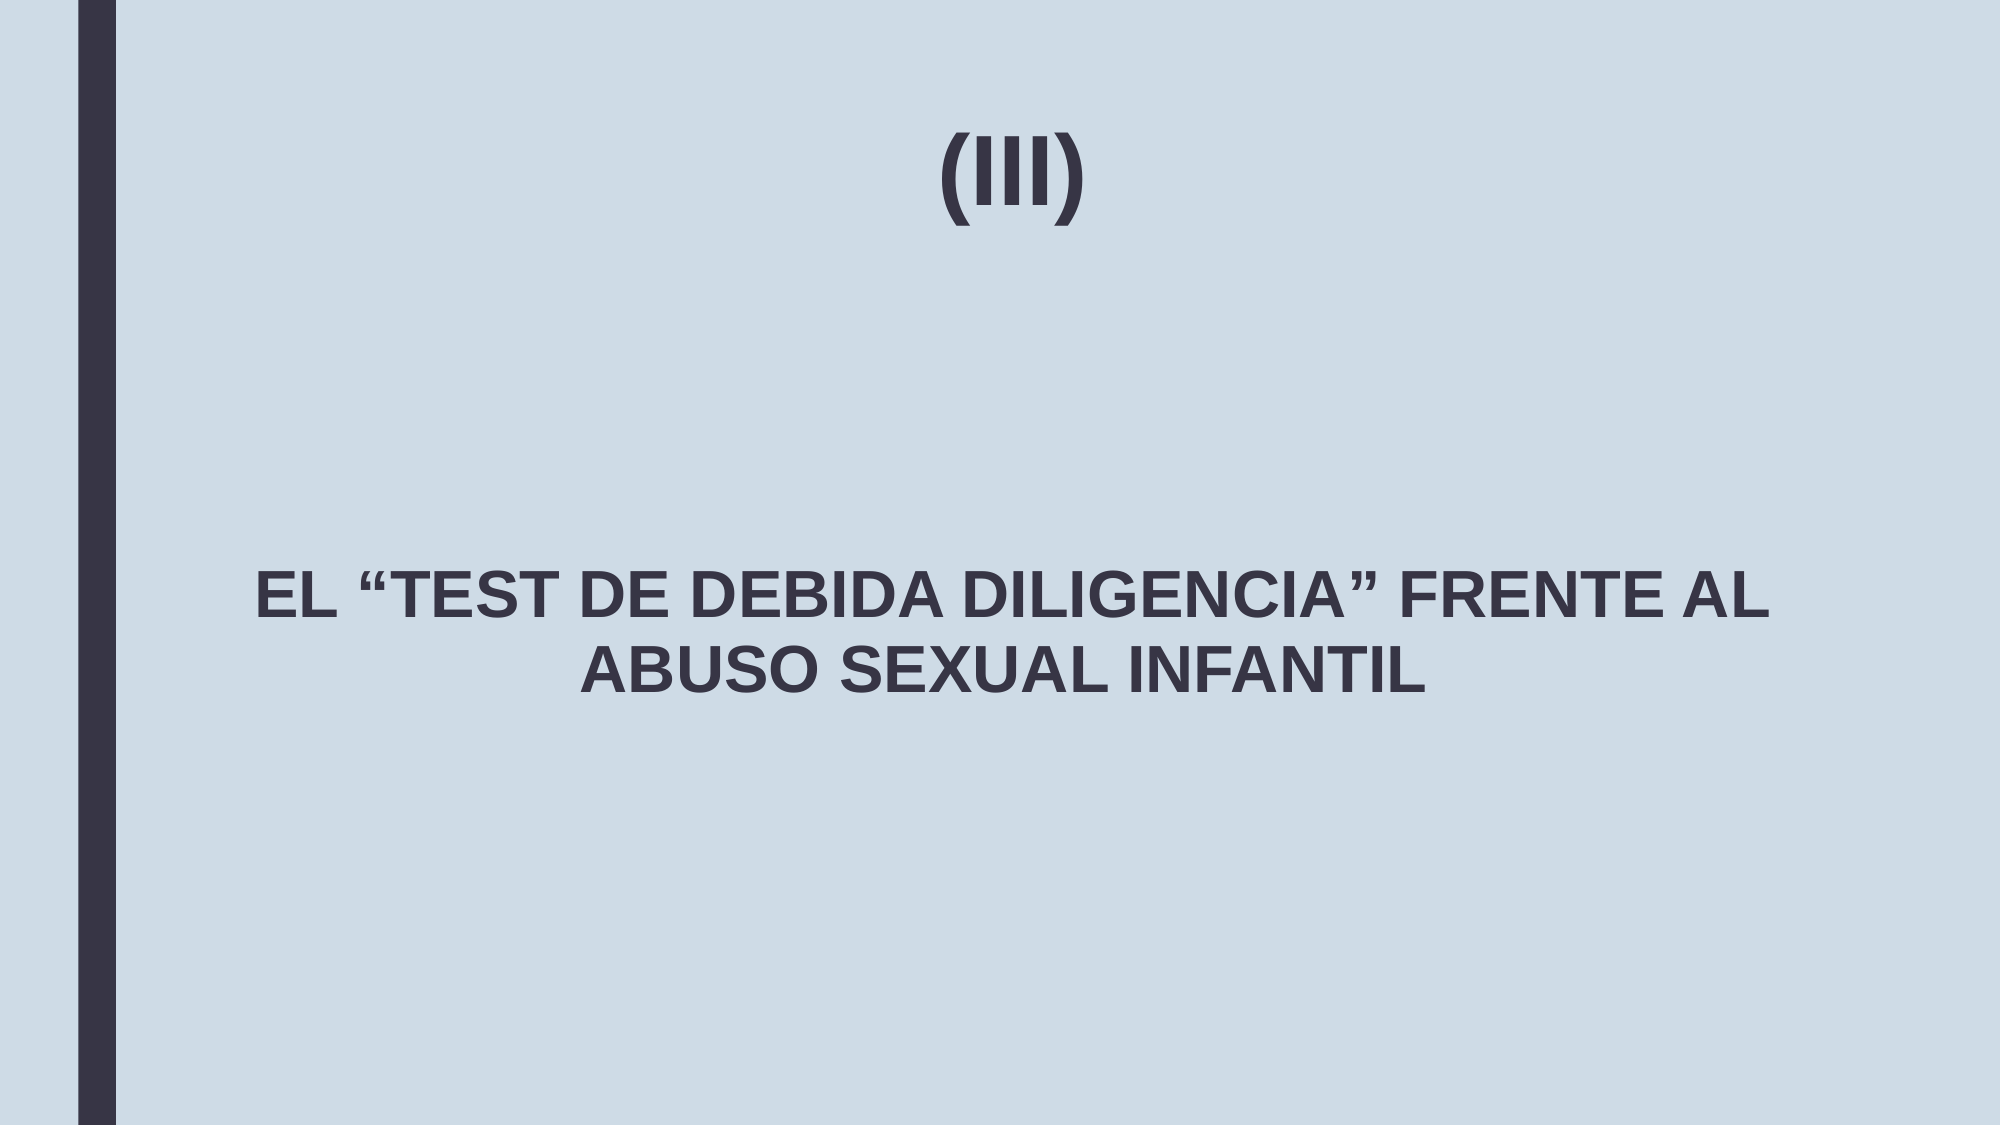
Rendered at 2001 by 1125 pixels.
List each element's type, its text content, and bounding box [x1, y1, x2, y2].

title (III) [225, 112, 1800, 357]
list EL “TEST DE DEBIDA DILIGENCIA” FRENTE AL ABUSO SEXUAL INFANTIL [225, 375, 1800, 963]
